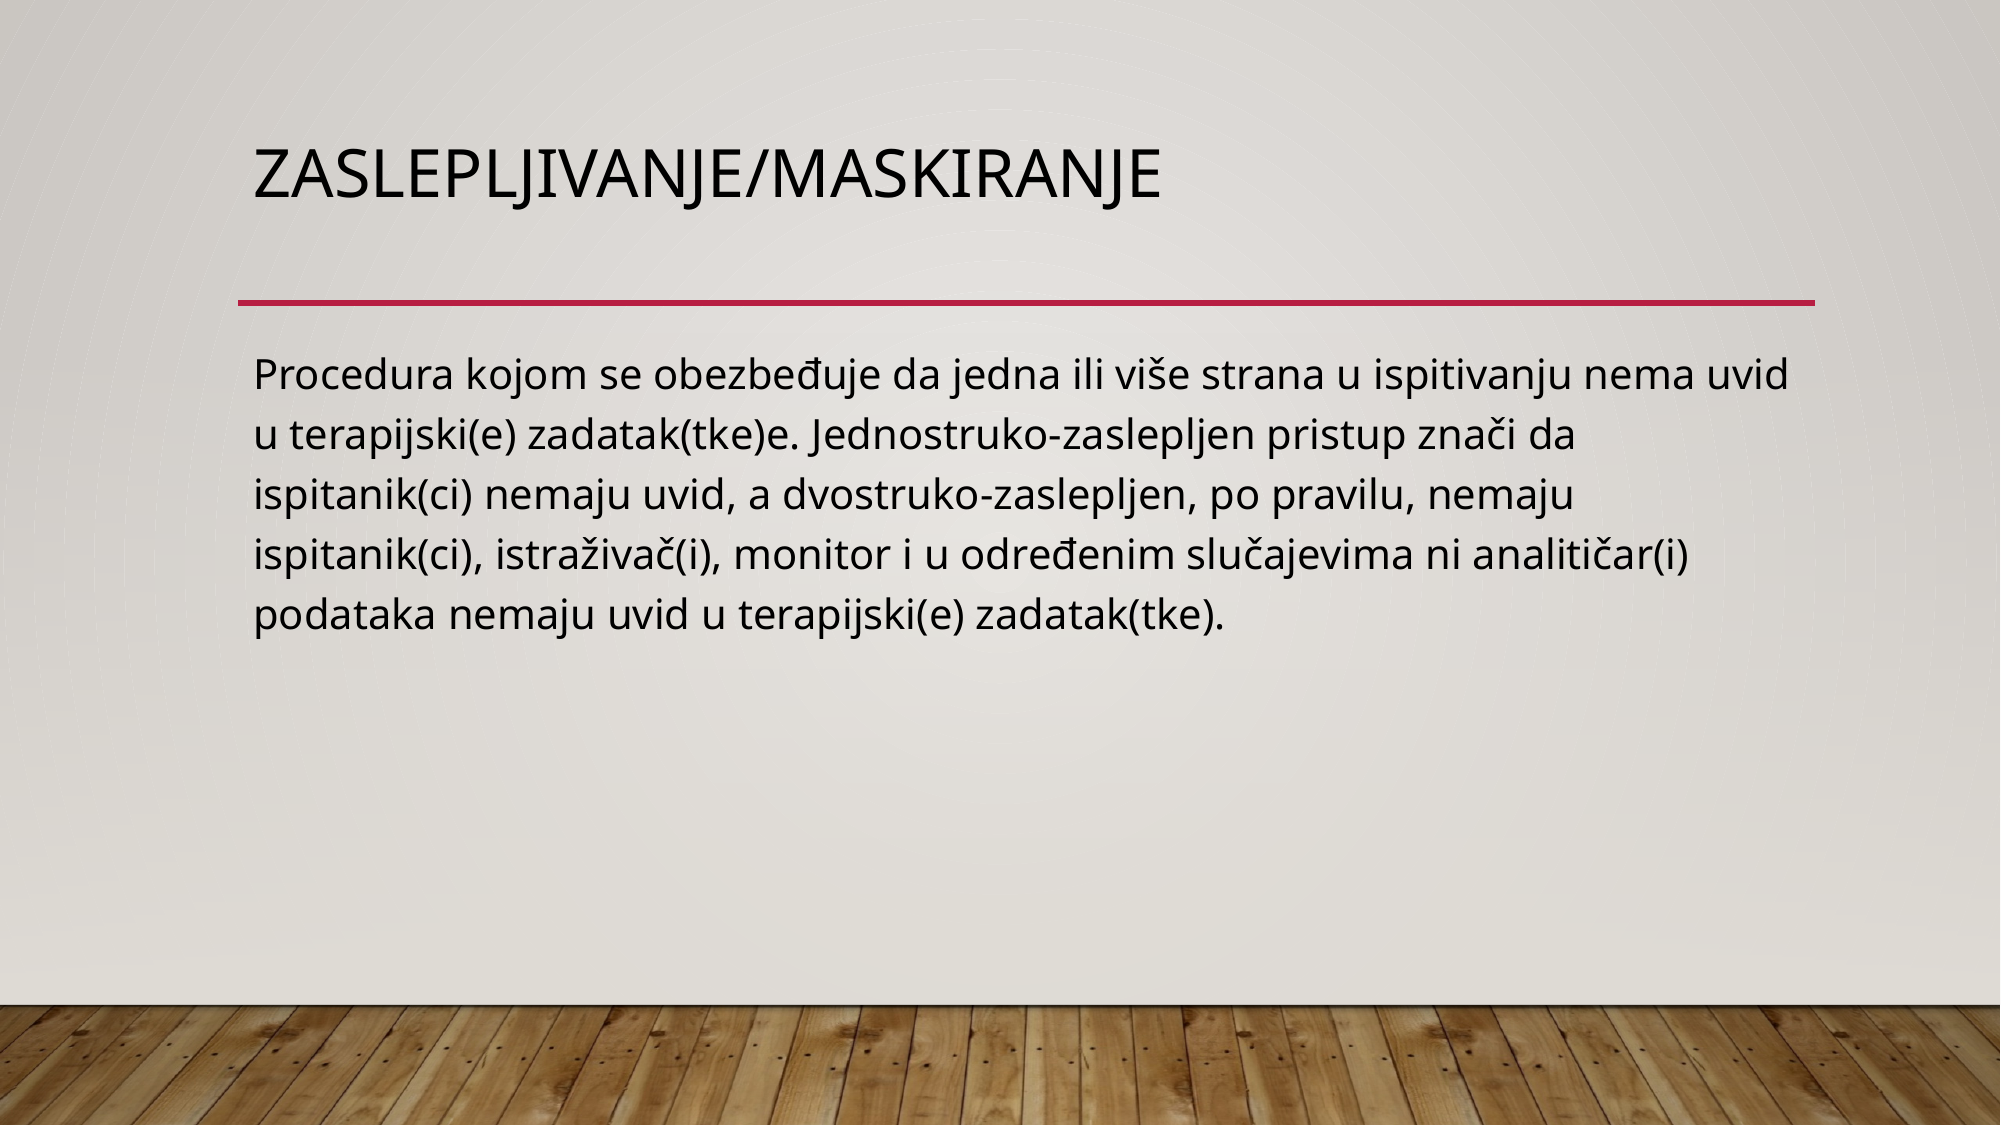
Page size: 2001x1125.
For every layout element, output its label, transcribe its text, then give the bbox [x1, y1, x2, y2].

list Procedura kojom se obezbeđuje da jedna ili više strana u ispitivanju nema uvid u terapijski(e) zadatak(tke)e. Jednostruko-zaslepljen pristup znači da ispitanik(ci) nemaju uvid, a dvostruko-zaslepljen, po pravilu, nemaju ispitanik(ci), istraživač(i), monitor i u određenim slučajevima ni analitičar(i) podataka nemaju uvid u terapijski(e) zadatak(tke). [238, 330, 1814, 897]
title Zaslepljivanje/Maskiranje [238, 131, 1814, 305]
picture [0, 1005, 2000, 1125]
